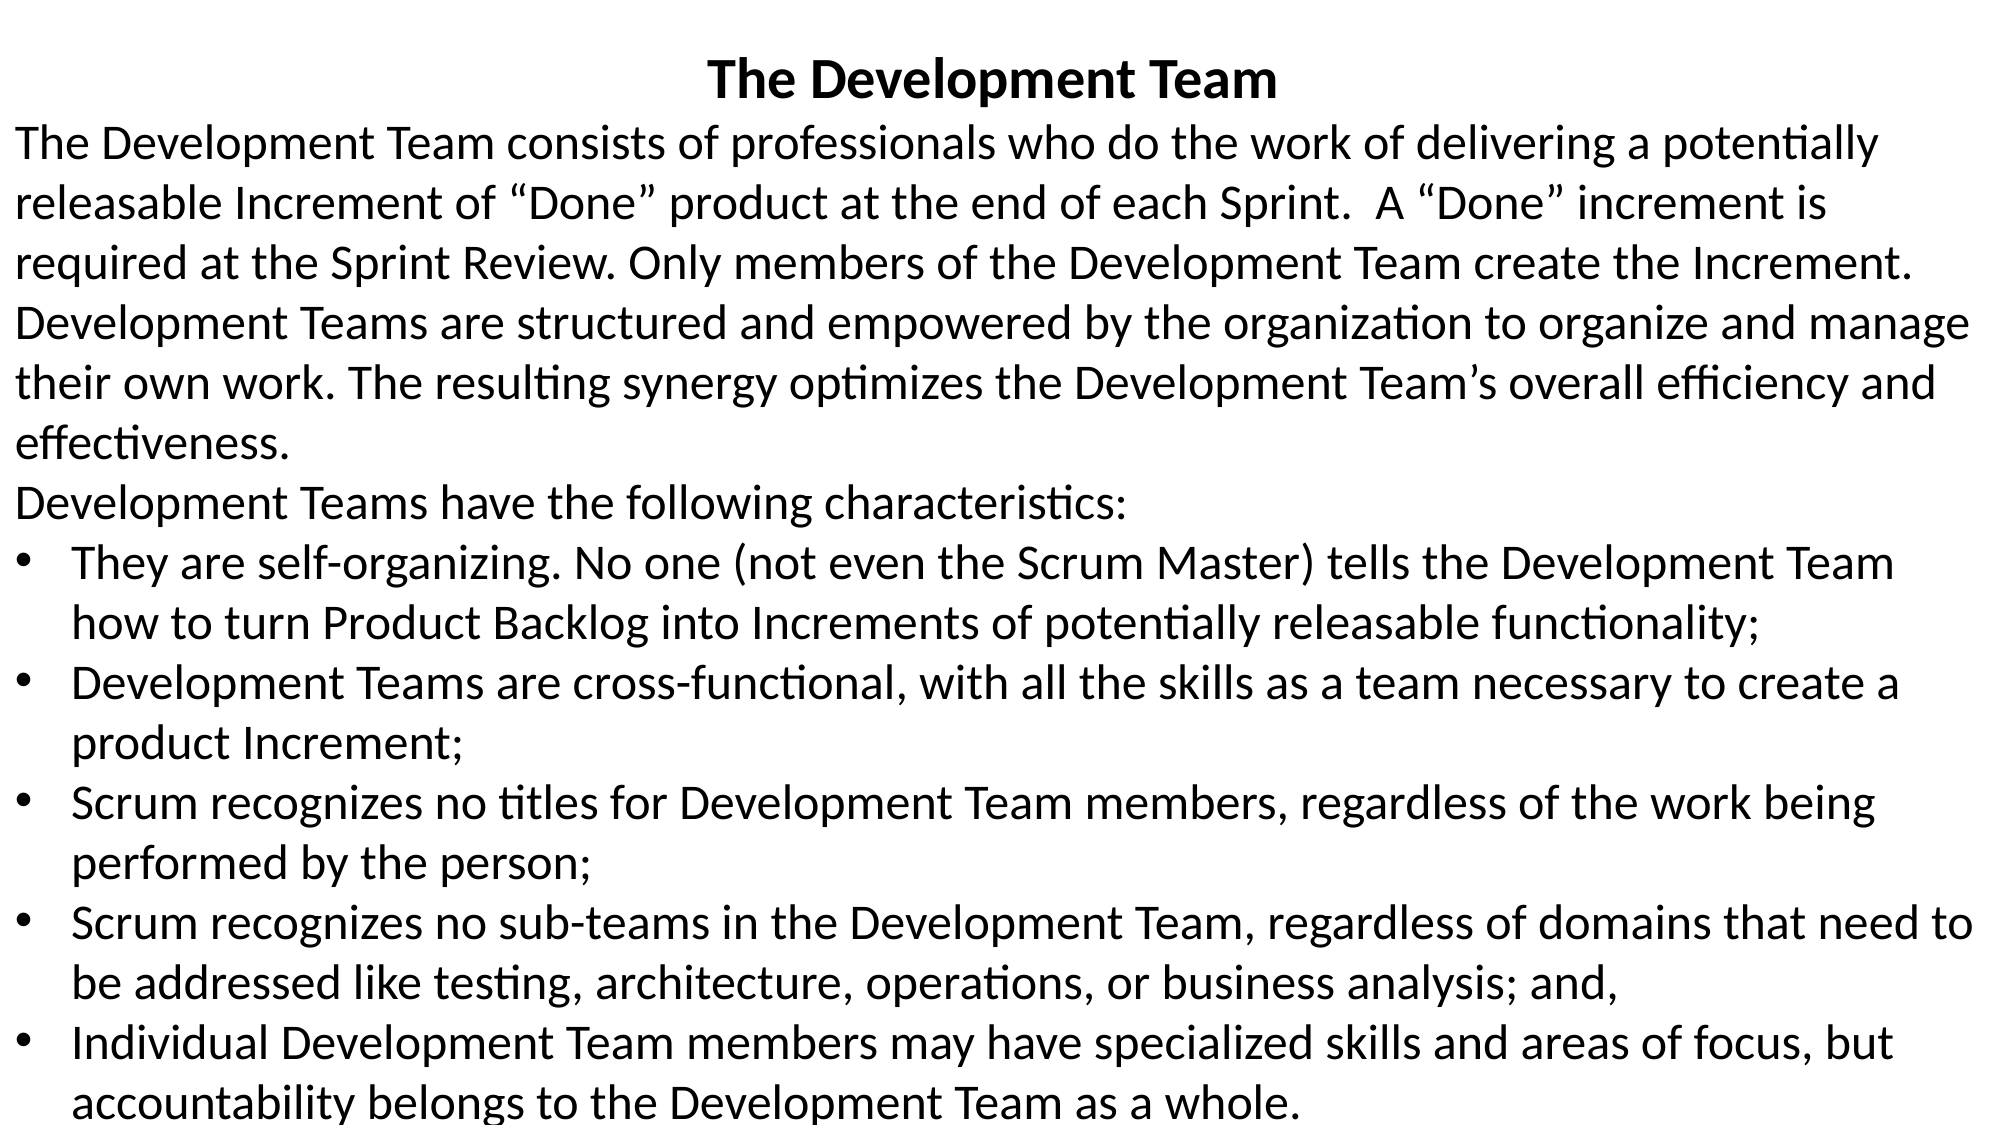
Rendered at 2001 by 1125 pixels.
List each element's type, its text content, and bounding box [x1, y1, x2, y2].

text_box The Development Team The Development Team consists of professionals who do the work of delivering a potentially releasable Increment of “Done” product at the end of each Sprint. A “Done” increment is required at the Sprint Review. Only members of the Development Team create the Increment. Development Teams are structured and empowered by the organization to organize and manage their own work. The resulting synergy optimizes the Development Team’s overall efficiency and effectiveness. Development Teams have the following characteristics: They are self-organizing. No one (not even the Scrum Master) tells the Development Team how to turn Product Backlog into Increments of potentially releasable functionality; Development Teams are cross-functional, with all the skills as a team necessary to create a product Increment; Scrum recognizes no titles for Development Team members, regardless of the work being performed by the person; Scrum recognizes no sub-teams in the Development Team, regardless of domains that need to be addressed like testing, architecture, operations, or business analysis; and, Individual Development Team members may have specialized skills and areas of focus, but accountability belongs to the Development Team as a whole. [0, 32, 2000, 1125]
